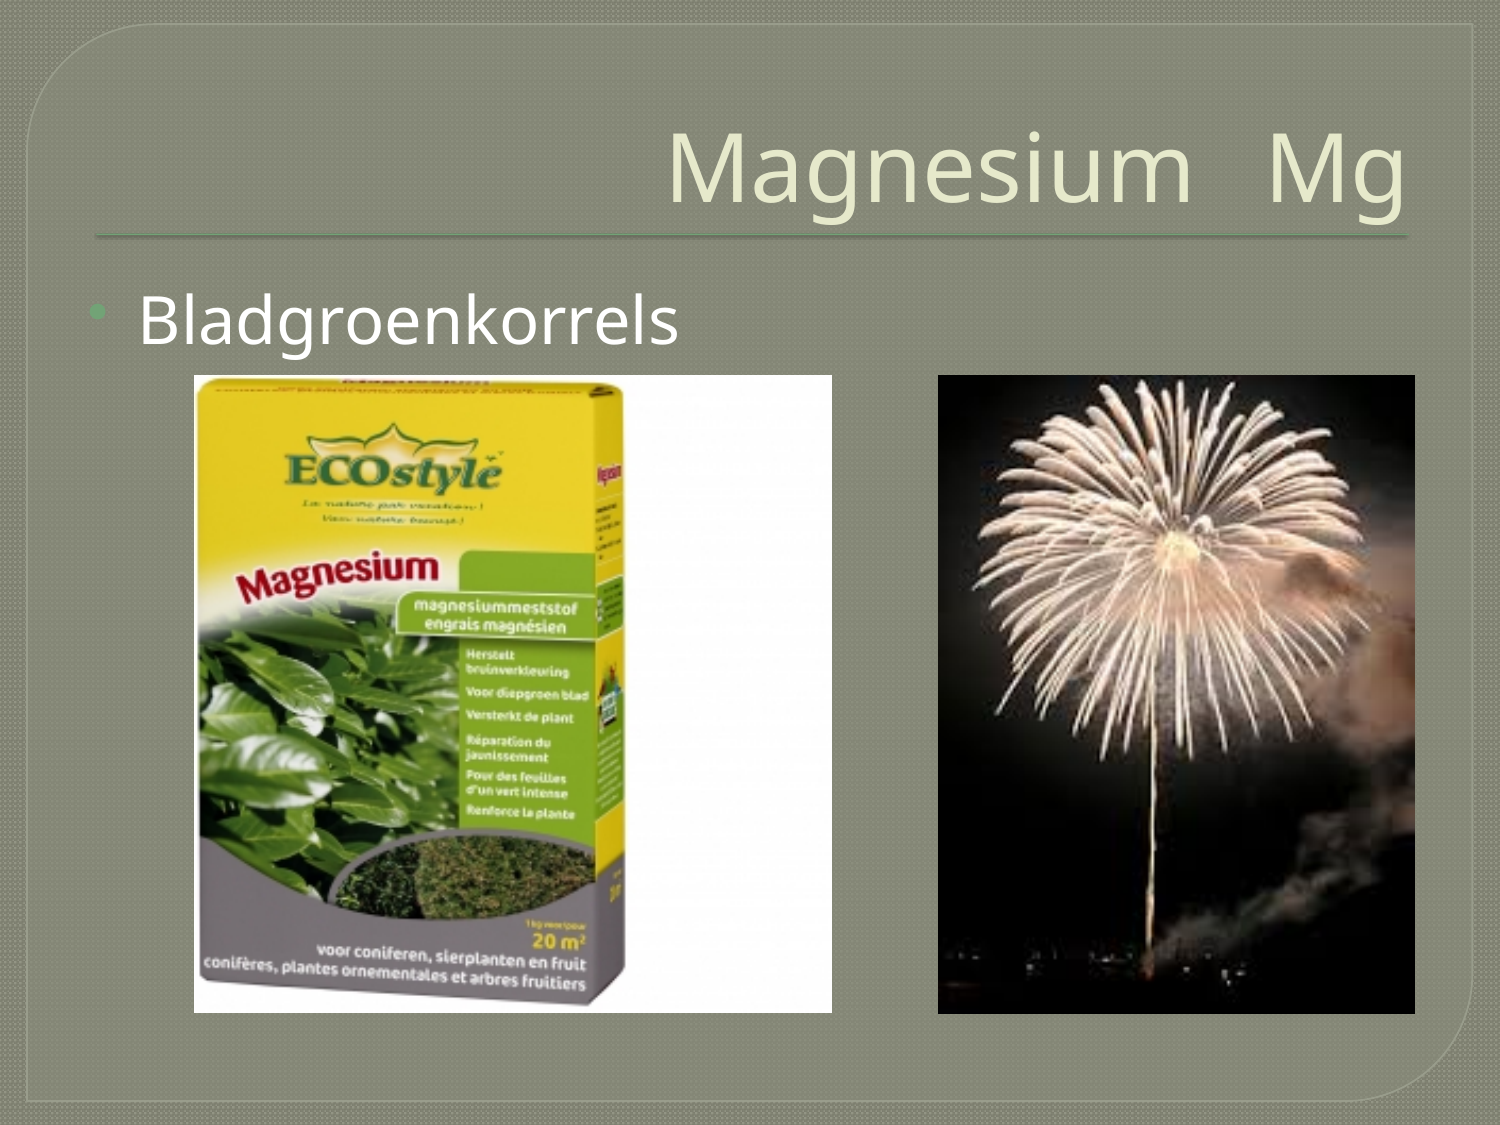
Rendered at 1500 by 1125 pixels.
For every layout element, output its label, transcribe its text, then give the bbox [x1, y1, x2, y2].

picture [938, 375, 1415, 1015]
picture [194, 375, 832, 1013]
list Bladgroenkorrels [75, 270, 1425, 1013]
title Magnesium Mg [75, 41, 1425, 230]
